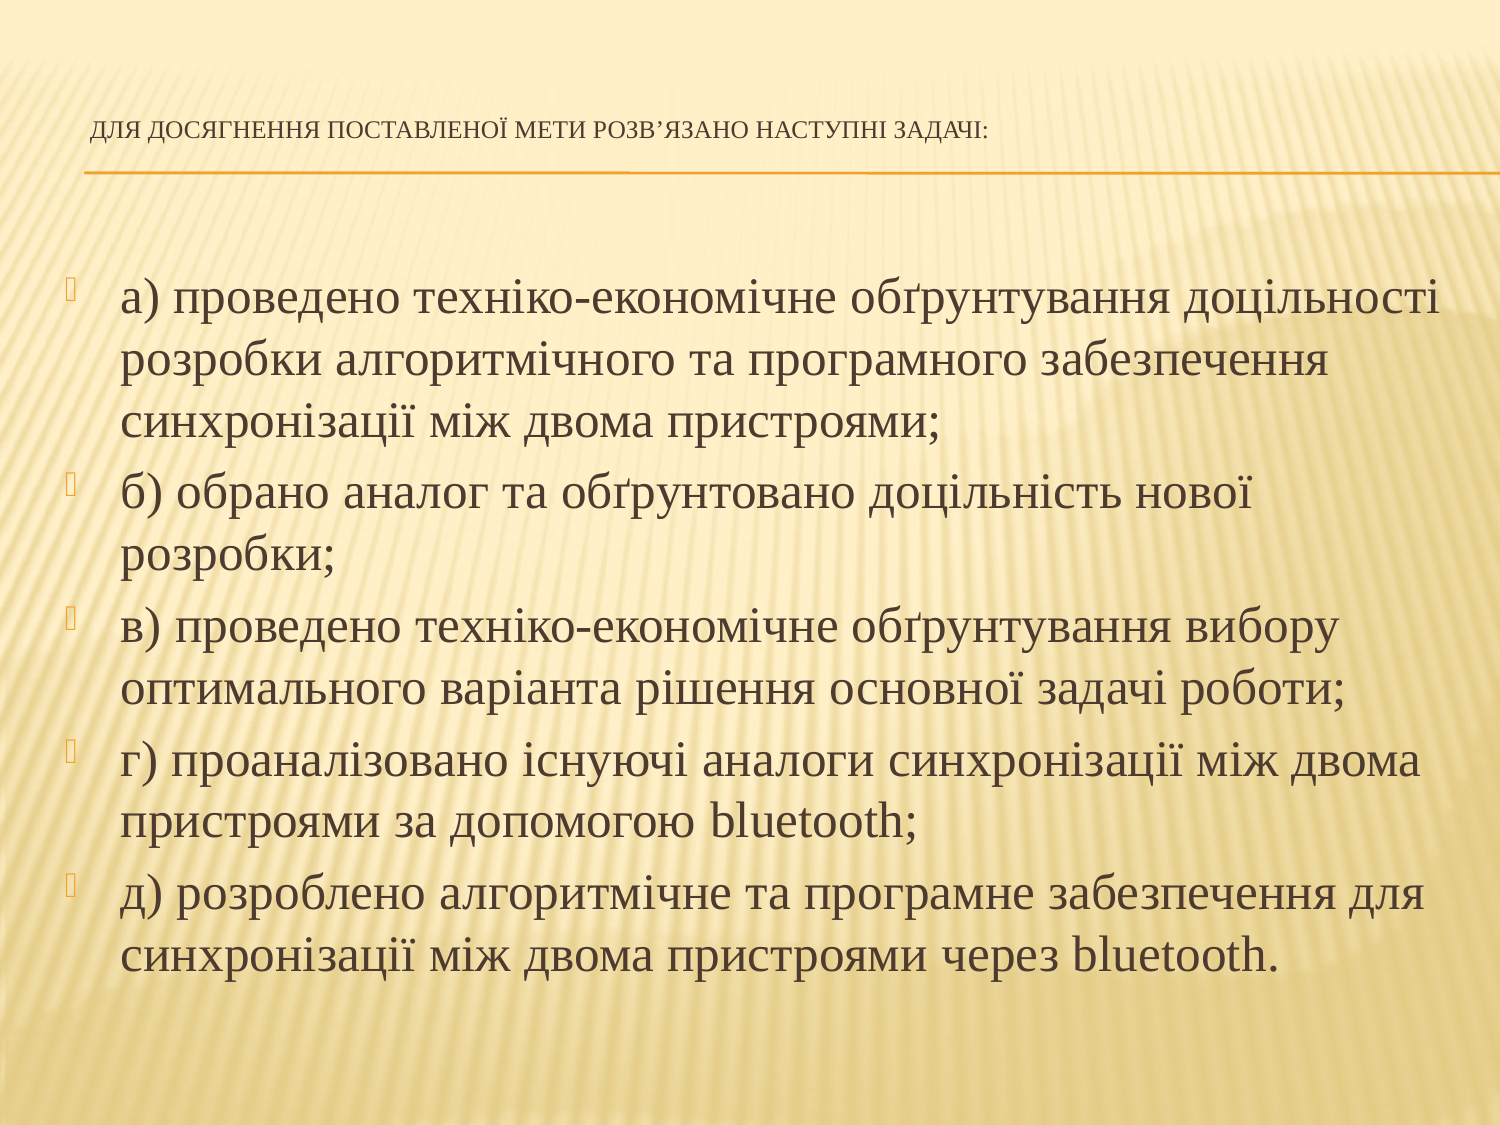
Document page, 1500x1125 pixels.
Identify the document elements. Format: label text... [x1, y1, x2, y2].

title Для досягнення поставленої мети розв’язано наступні задачі: [75, 105, 1500, 207]
list а) проведено техніко-економічне обґрунтування доцільності розробки алгоритмічного та програмного забезпечення синхронізації між двома пристроями; б) обрано аналог та обґрунтовано доцільність нової розробки; в) проведено техніко-економічне обґрунтування вибору оптимального варіанта рішення основної задачі роботи; г) проаналізовано існуючі аналоги синхронізації між двома пристроями за допомогою bluetooth; д) розроблено алгоритмічне та програмне забезпечення для синхронізації між двома пристроями через bluetooth. [50, 254, 1475, 998]
